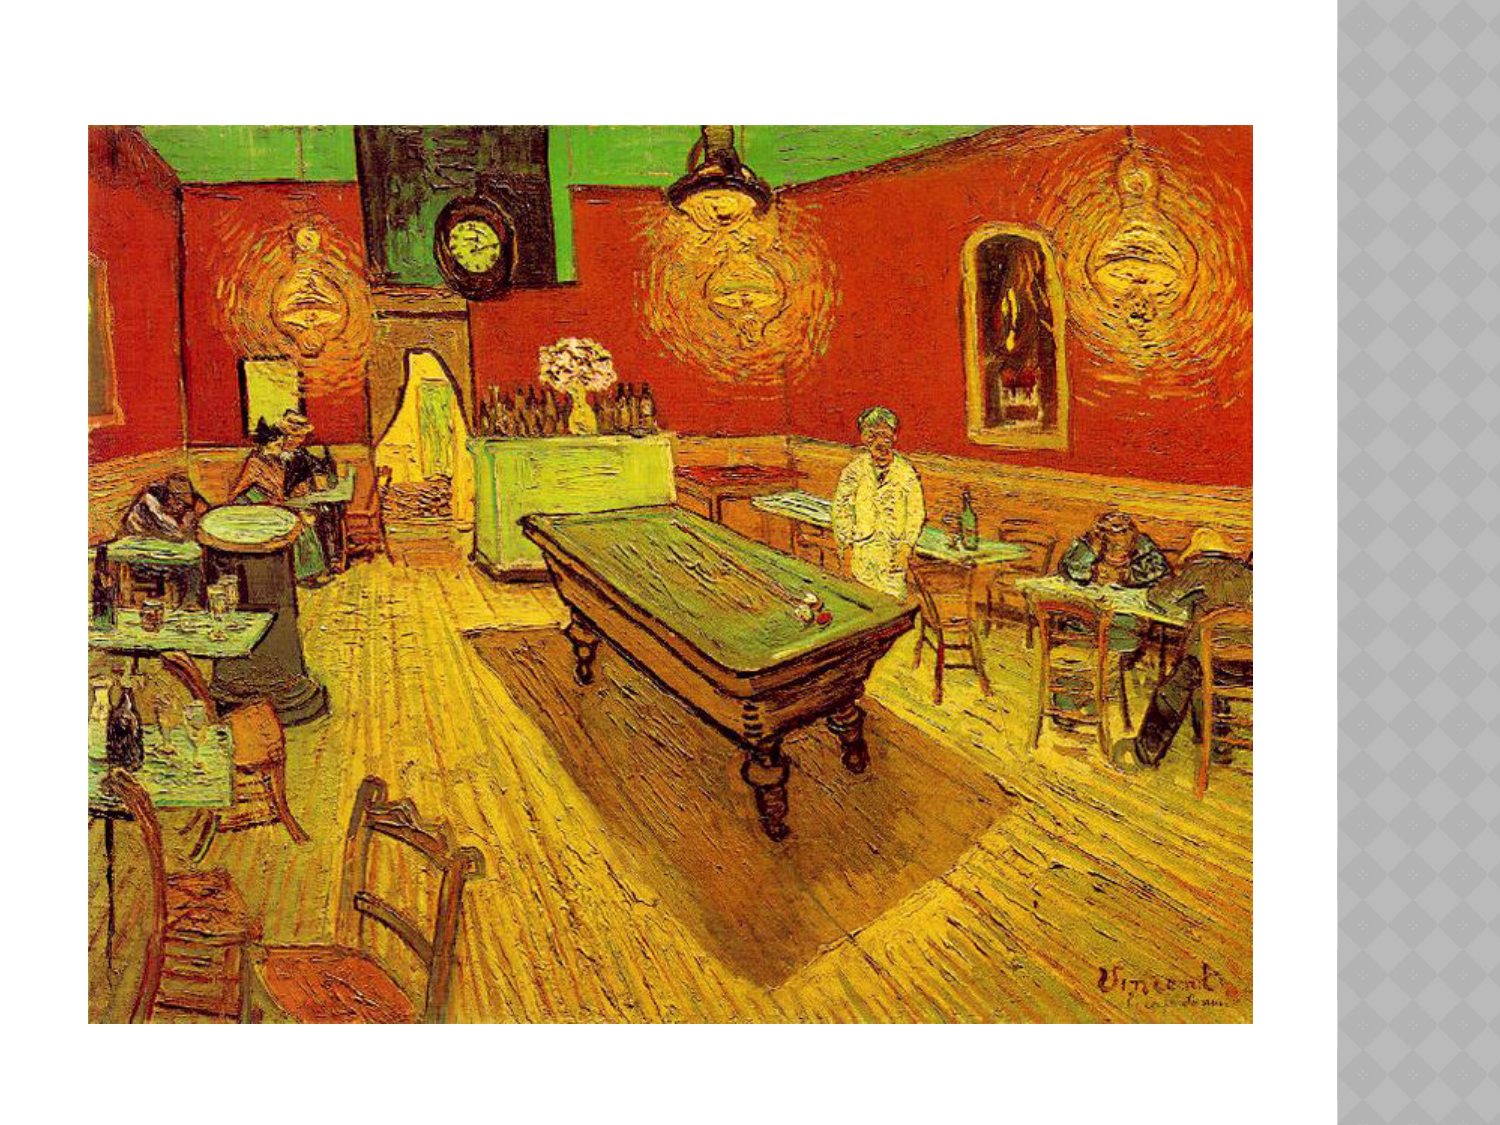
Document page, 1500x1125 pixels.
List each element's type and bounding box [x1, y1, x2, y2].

picture [88, 124, 1253, 1025]
